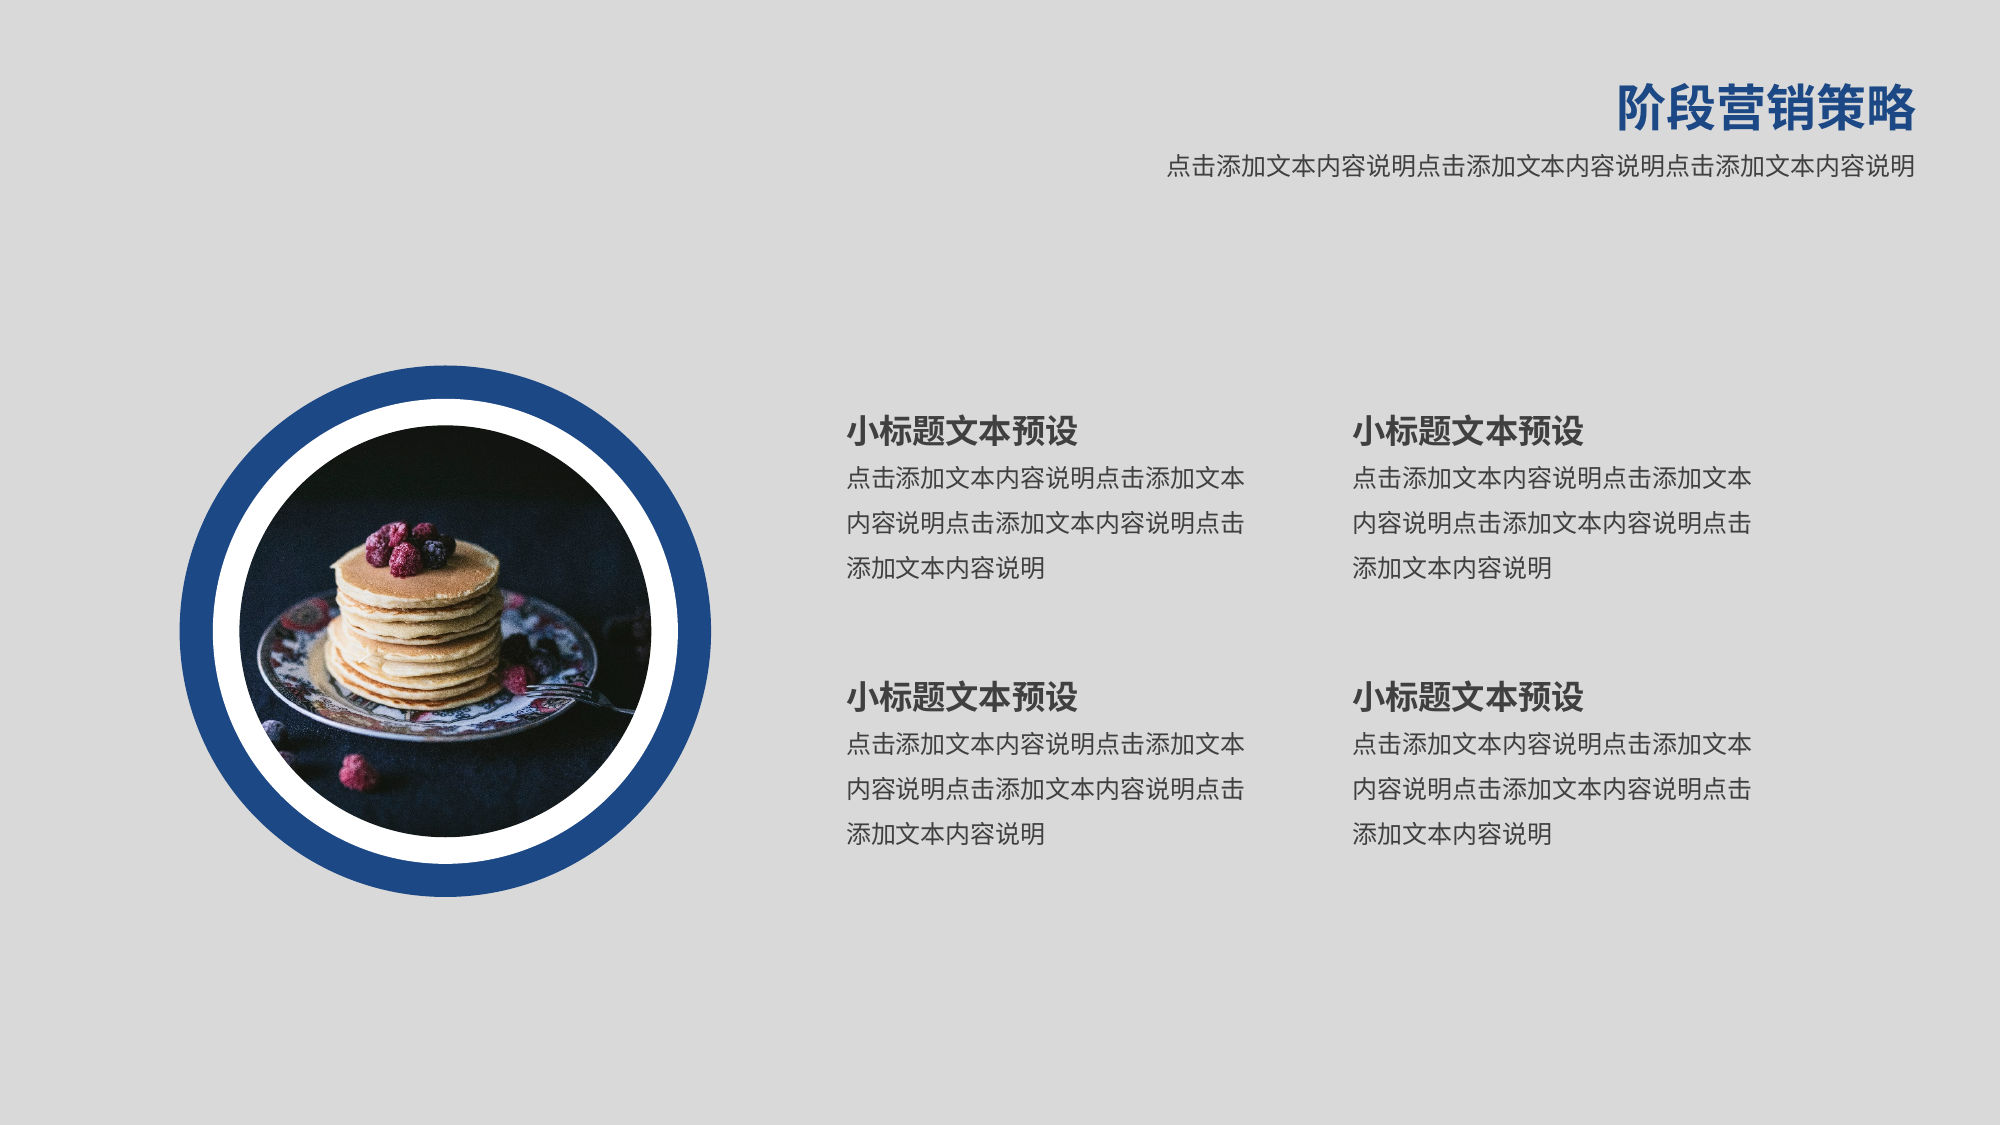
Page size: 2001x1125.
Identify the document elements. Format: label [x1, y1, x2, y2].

text_box [179, 365, 712, 897]
text_box [831, 648, 1280, 853]
text_box [831, 383, 1280, 587]
text_box [1337, 383, 1786, 587]
text_box [1337, 648, 1786, 853]
text_box [1064, 69, 1932, 184]
